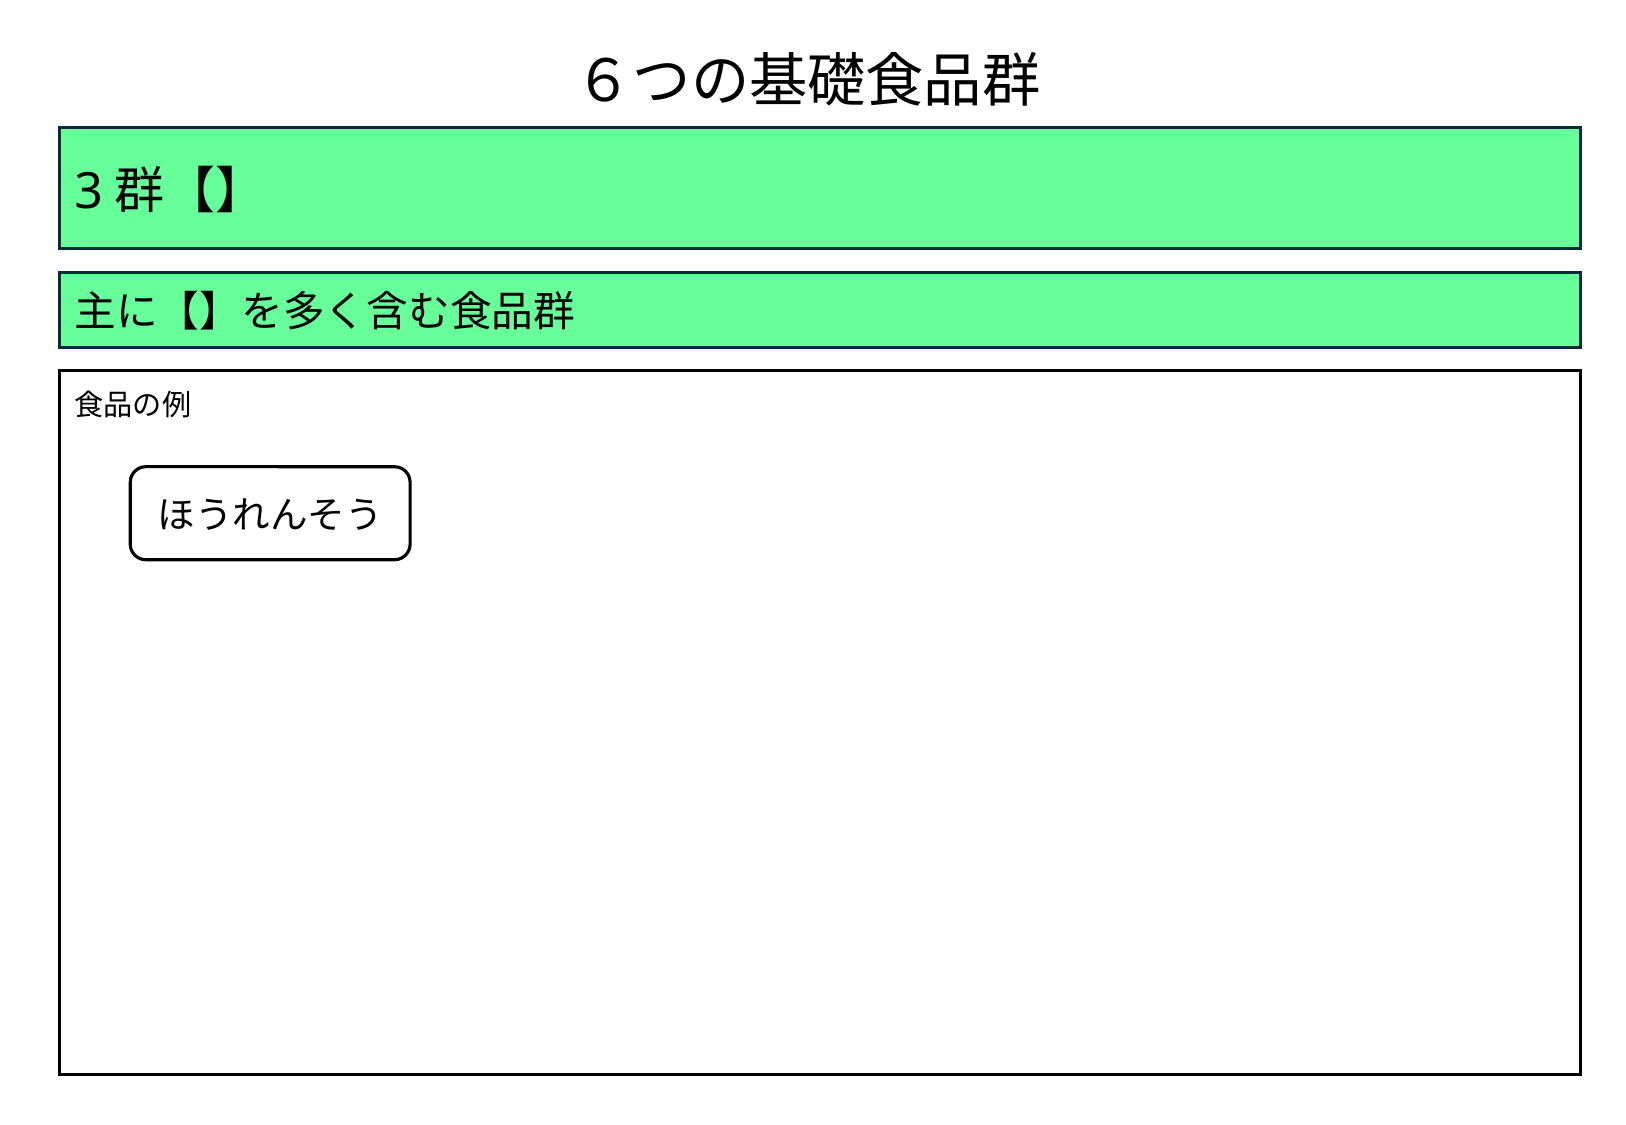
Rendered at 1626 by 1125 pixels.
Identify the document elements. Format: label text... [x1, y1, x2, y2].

text_box 3群【】 [58, 126, 1582, 250]
text_box ほうれんそう [128, 465, 412, 562]
text_box [58, 369, 1582, 1076]
text_box ６つの基礎食品群 [487, 28, 1128, 126]
text_box 主に【】を多く含む食品群 [58, 271, 1582, 349]
